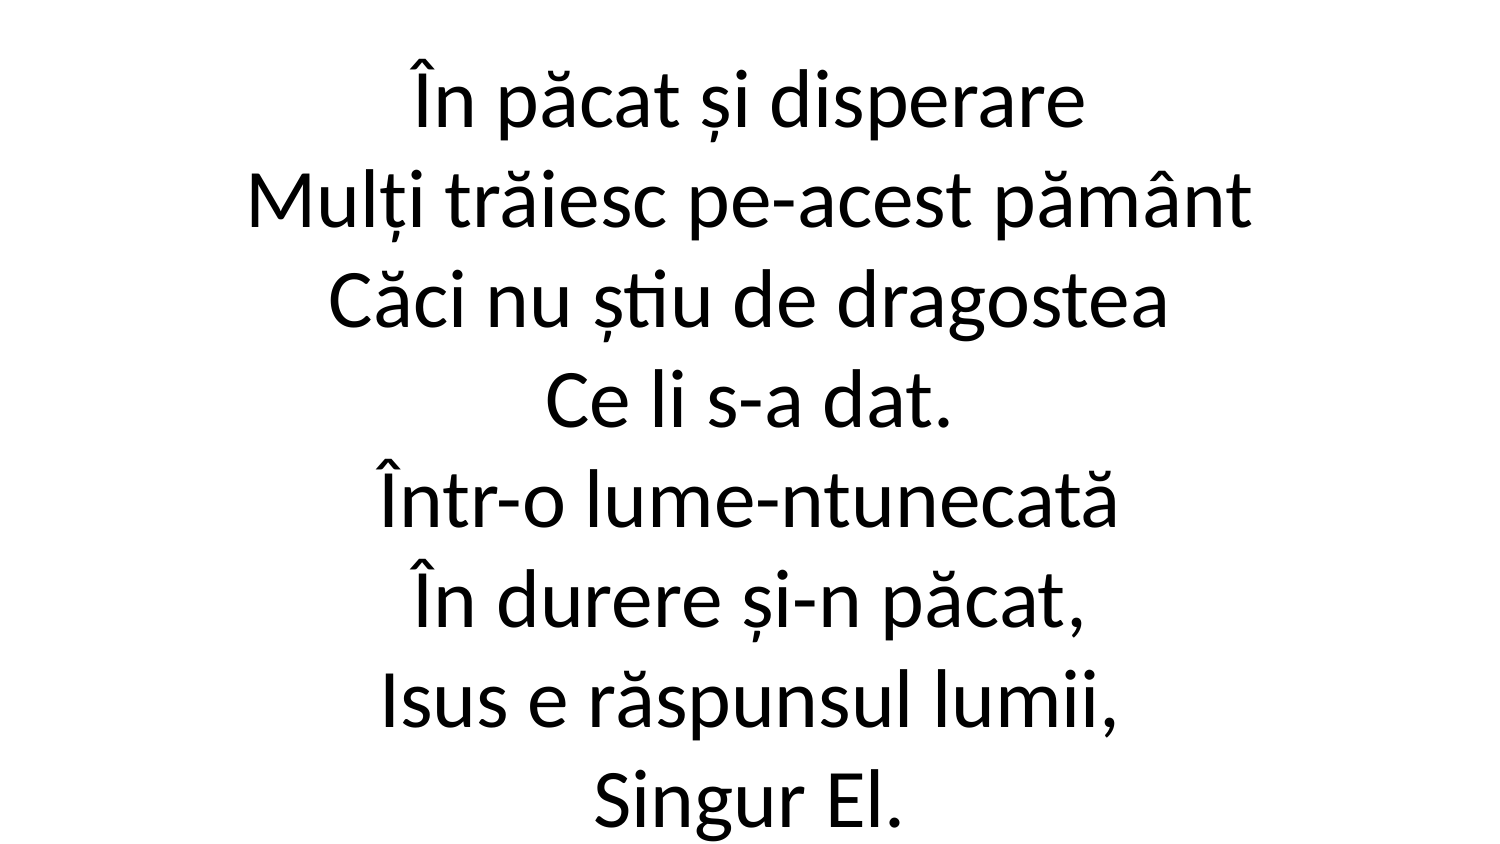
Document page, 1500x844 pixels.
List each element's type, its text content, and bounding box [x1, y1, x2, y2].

text_box În păcat și disperare Mulți trăiesc pe-acest pământ Căci nu știu de dragostea Ce li s-a dat. Într-o lume-ntunecată În durere și-n păcat, Isus e răspunsul lumii, Singur El. [230, 0, 1270, 844]
